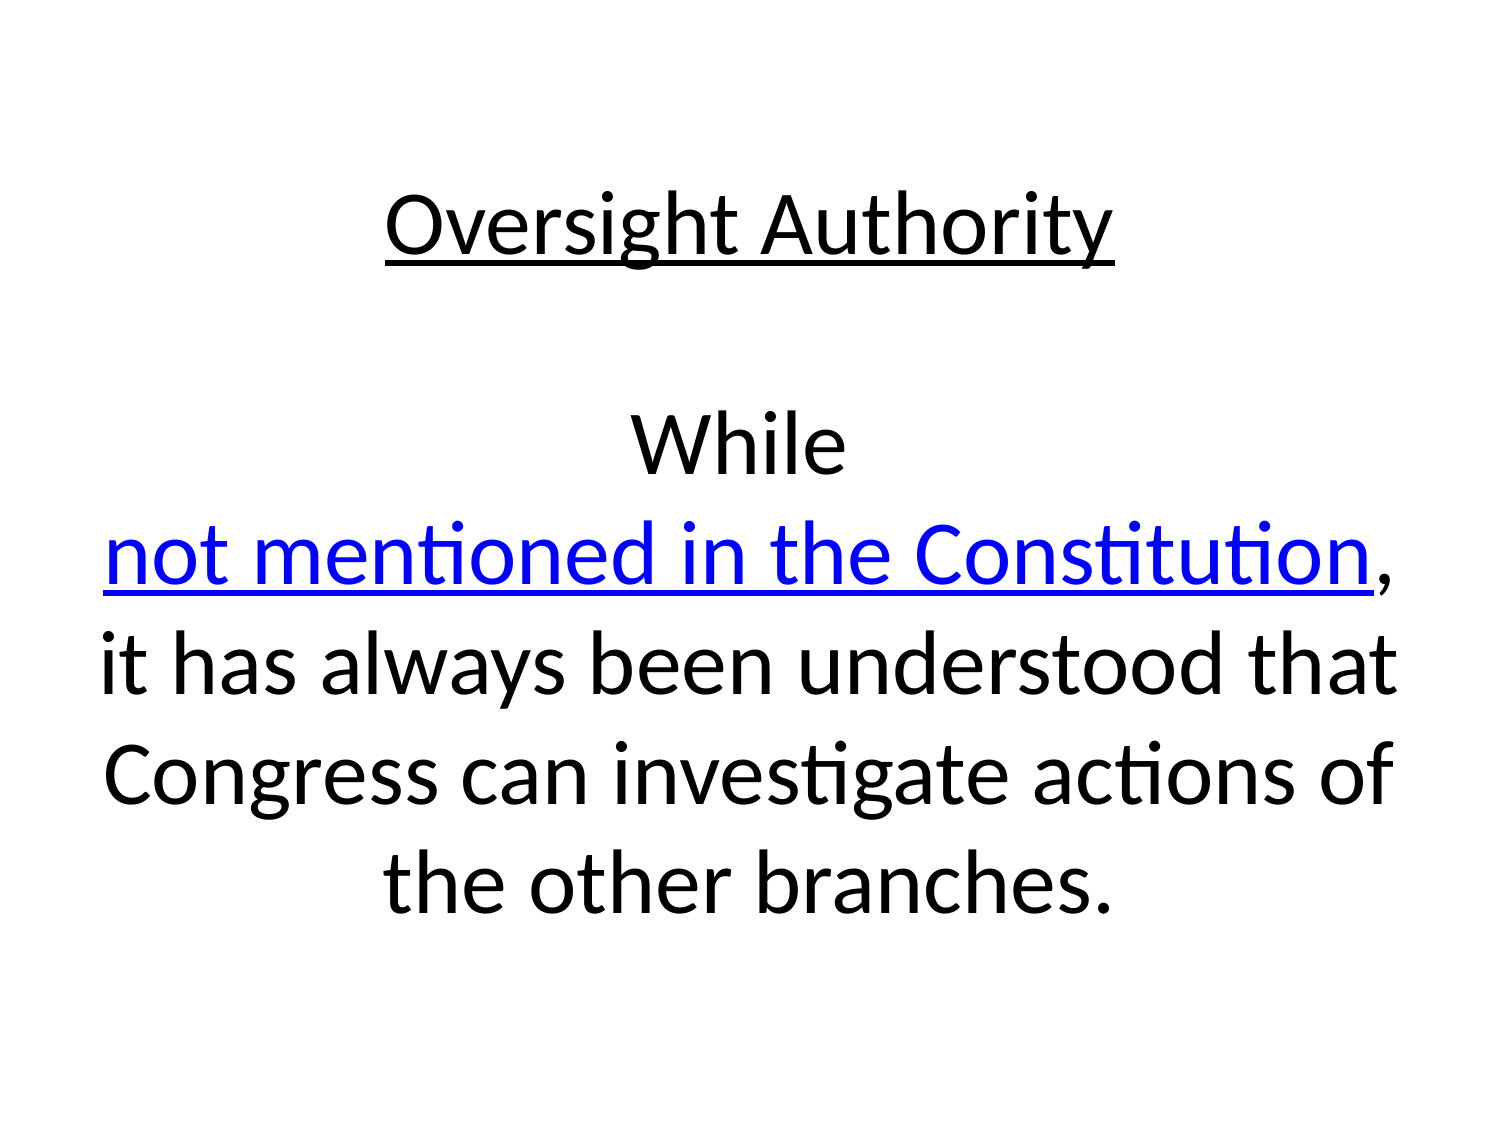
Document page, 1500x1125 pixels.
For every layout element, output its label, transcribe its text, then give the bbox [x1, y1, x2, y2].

title Oversight Authority While not mentioned in the Constitution, it has always been understood that Congress can investigate actions of the other branches. [74, 44, 1426, 1051]
